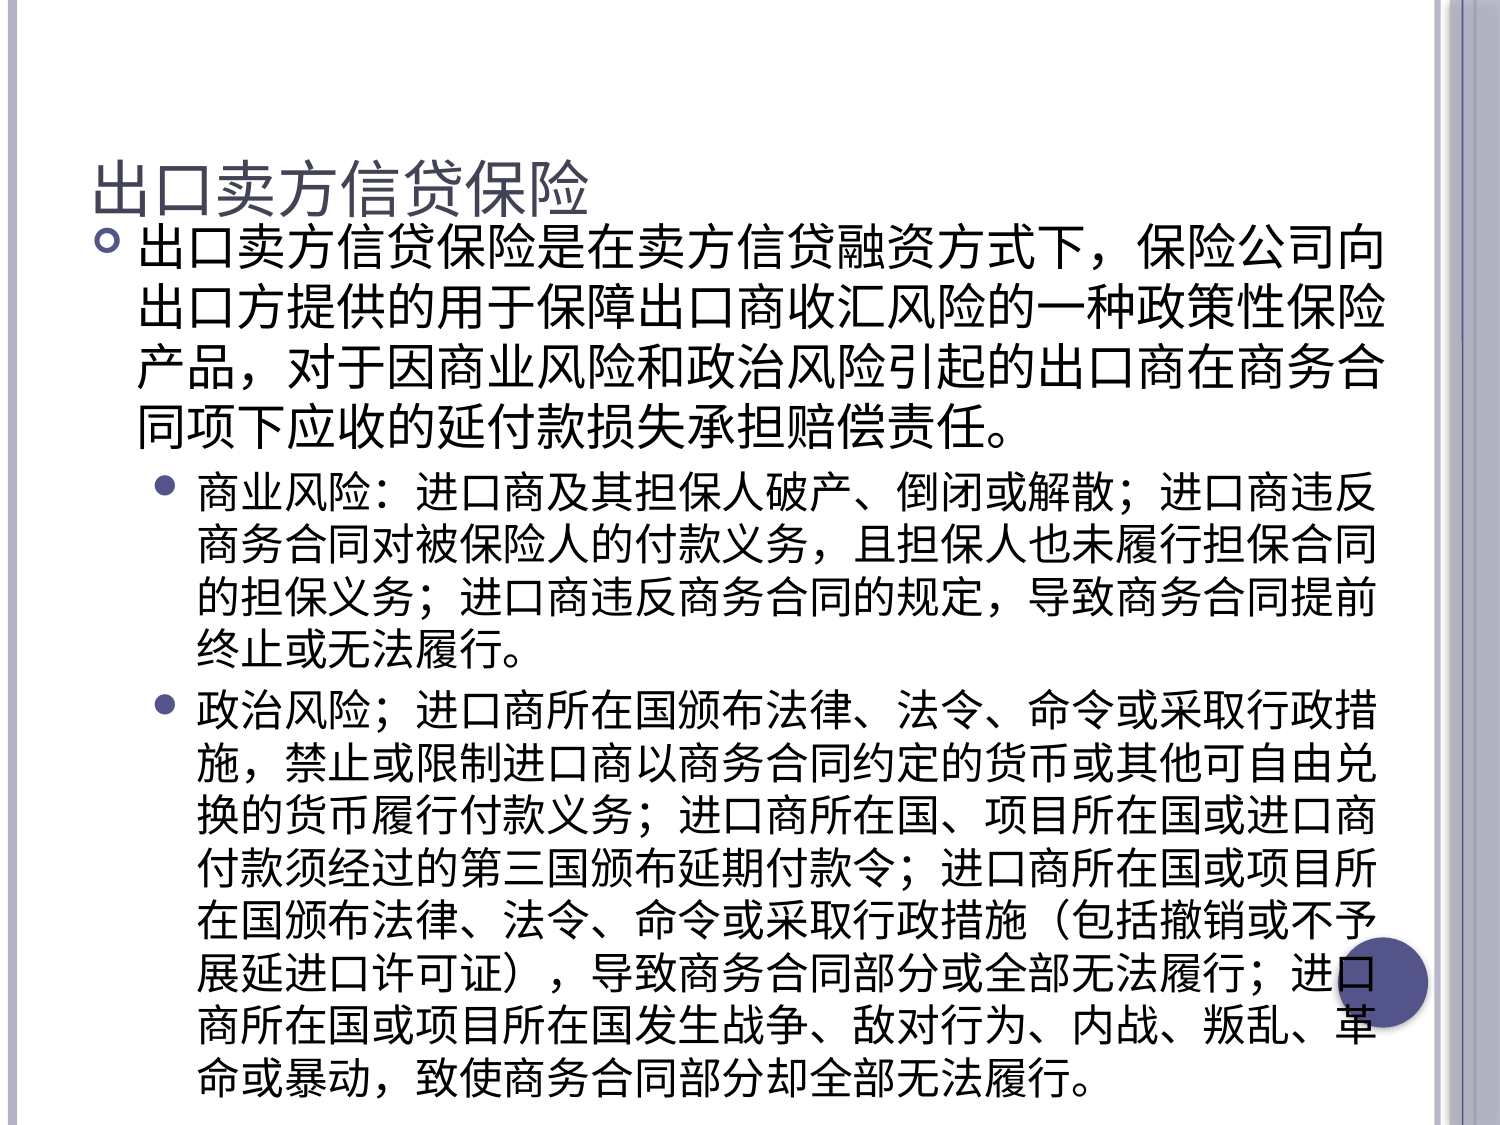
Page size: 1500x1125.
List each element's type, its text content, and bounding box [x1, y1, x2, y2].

list 出口卖方信贷保险是在卖方信贷融资方式下，保险公司向出口方提供的用于保障出口商收汇风险的一种政策性保险产品，对于因商业风险和政治风险引起的出口商在商务合同项下应收的延付款损失承担赔偿责任。 商业风险：进口商及其担保人破产、倒闭或解散；进口商违反商务合同对被保险人的付款义务，且担保人也未履行担保合同的担保义务；进口商违反商务合同的规定，导致商务合同提前终止或无法履行。 政治风险；进口商所在国颁布法律、法令、命令或采取行政措施，禁止或限制进口商以商务合同约定的货币或其他可自由兑换的货币履行付款义务；进口商所在国、项目所在国或进口商付款须经过的第三国颁布延期付款令；进口商所在国或项目所在国颁布法律、法令、命令或采取行政措施（包括撤销或不予展延进口许可证），导致商务合同部分或全部无法履行；进口商所在国或项目所在国发生战争、敌对行为、内战、叛乱、革命或暴动，致使商务合同部分却全部无法履行。 [76, 207, 1436, 1095]
title 出口卖方信贷保险 [75, 45, 1300, 233]
